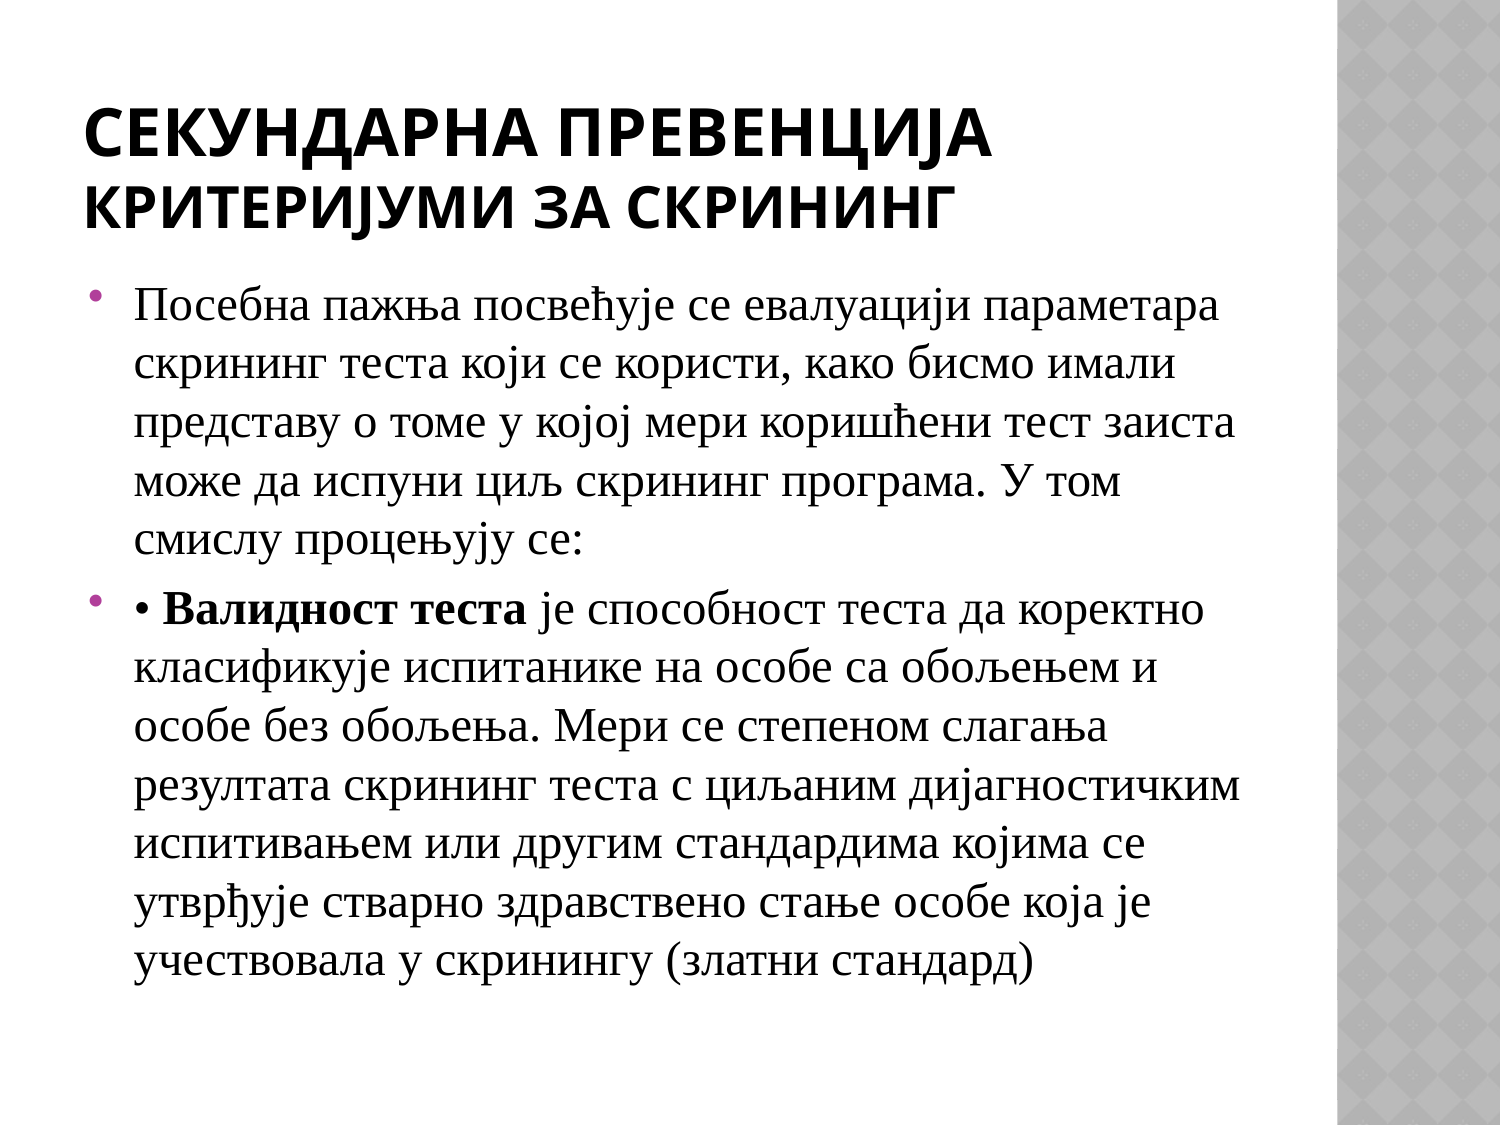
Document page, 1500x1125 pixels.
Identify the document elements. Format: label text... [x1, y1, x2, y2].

list Посебна пажња посвећује се евалуацији параметара скрининг теста који се користи, како бисмо имали представу о томе у којој мери коришћени тест заиста може да испуни циљ скрининг програма. У том смислу процењују се: • Валидност теста је способност теста да коректно класификује испитанике на особе са обољењем и особе без обољења. Мери се степеном слагања резултата скрининг теста с циљаним дијагностичким испитивањем или другим стандардима којима се утврђује стварно здравствено стање особе која је учествовала у скринингу (златни стандард) [75, 264, 1263, 1059]
title Секундарна превенција критеријуми за скрининг [75, 52, 1263, 240]
